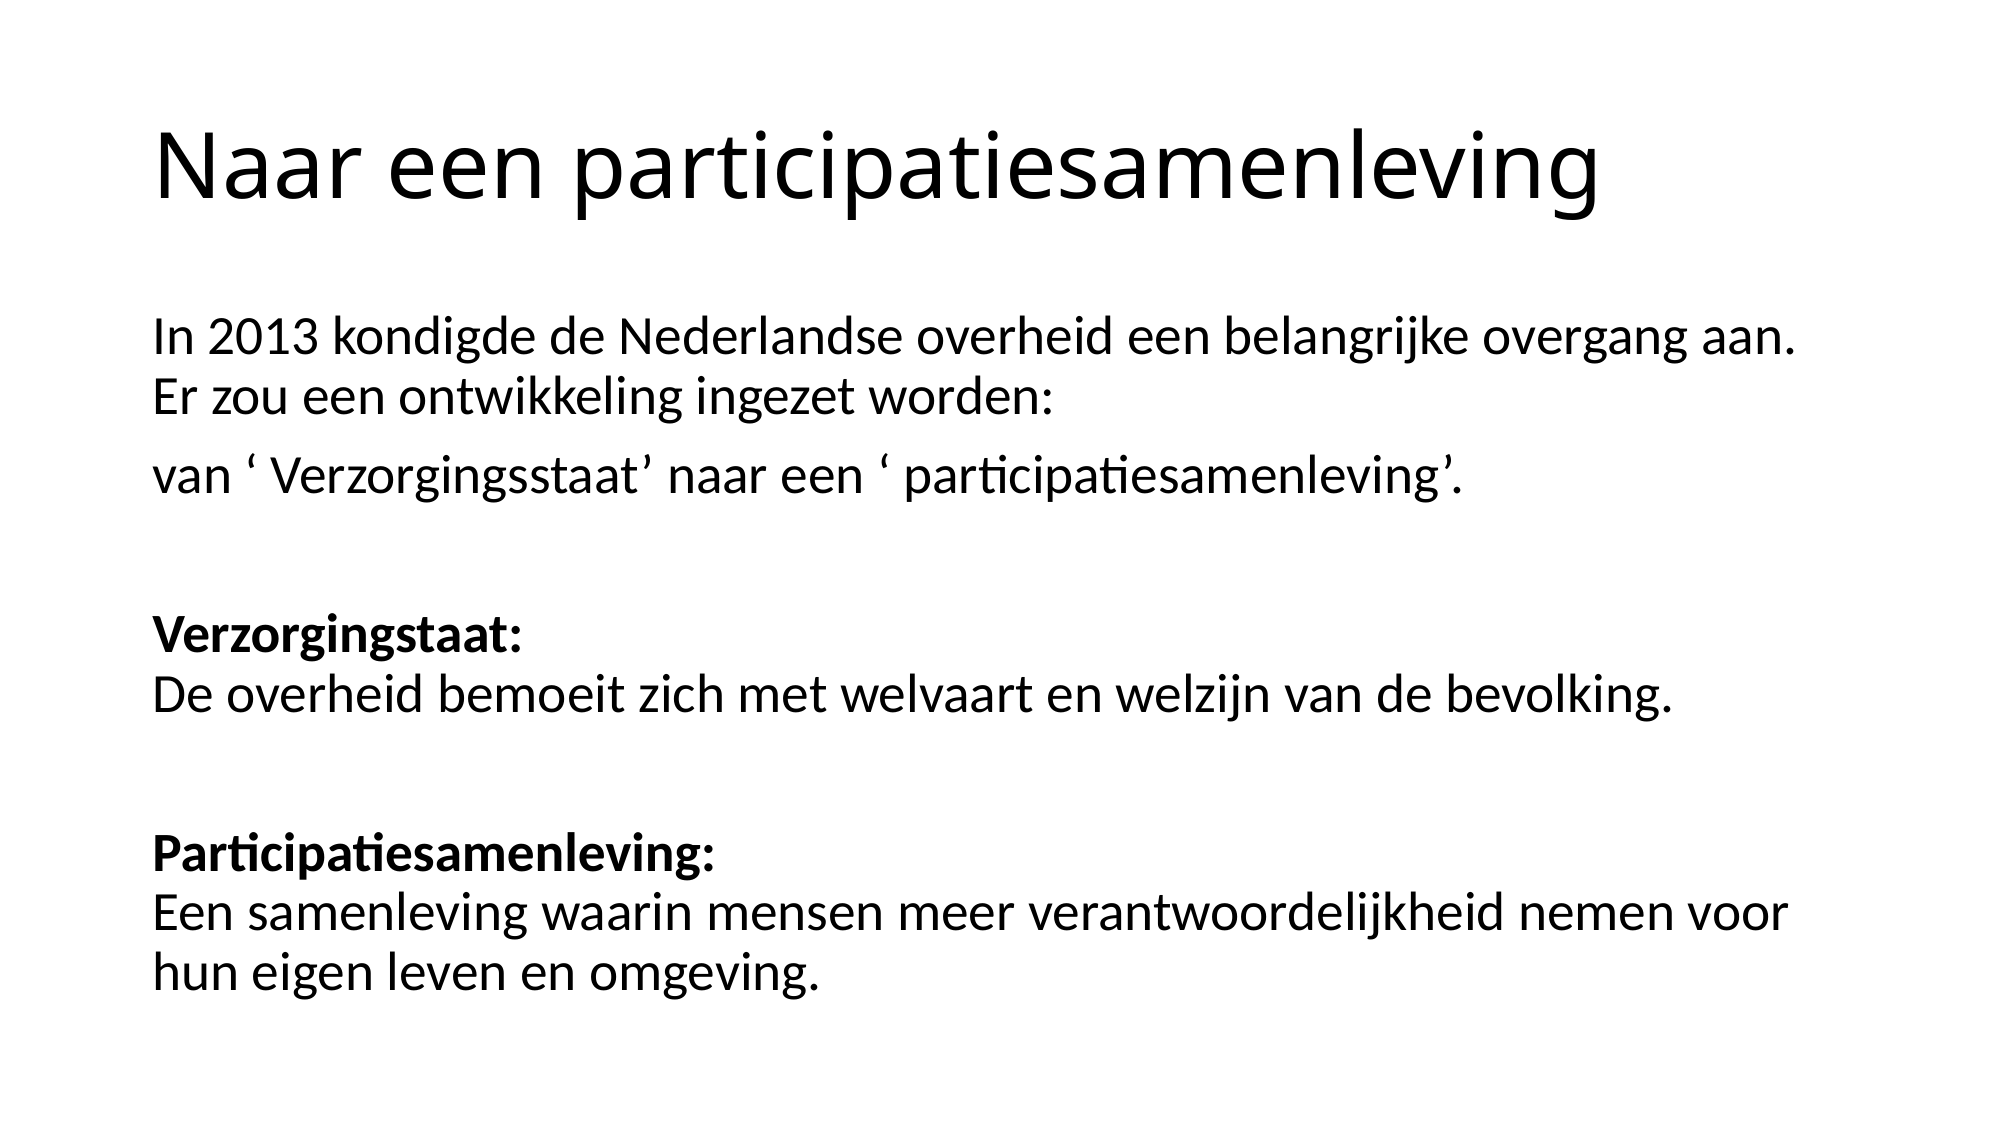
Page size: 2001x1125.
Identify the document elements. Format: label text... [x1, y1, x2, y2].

title Naar een participatiesamenleving [137, 59, 1863, 278]
list In 2013 kondigde de Nederlandse overheid een belangrijke overgang aan. Er zou een ontwikkeling ingezet worden: van ‘ Verzorgingsstaat’ naar een ‘ participatiesamenleving’. Verzorgingstaat: De overheid bemoeit zich met welvaart en welzijn van de bevolking. Participatiesamenleving: Een samenleving waarin mensen meer verantwoordelijkheid nemen voor hun eigen leven en omgeving. [137, 299, 1863, 1014]
